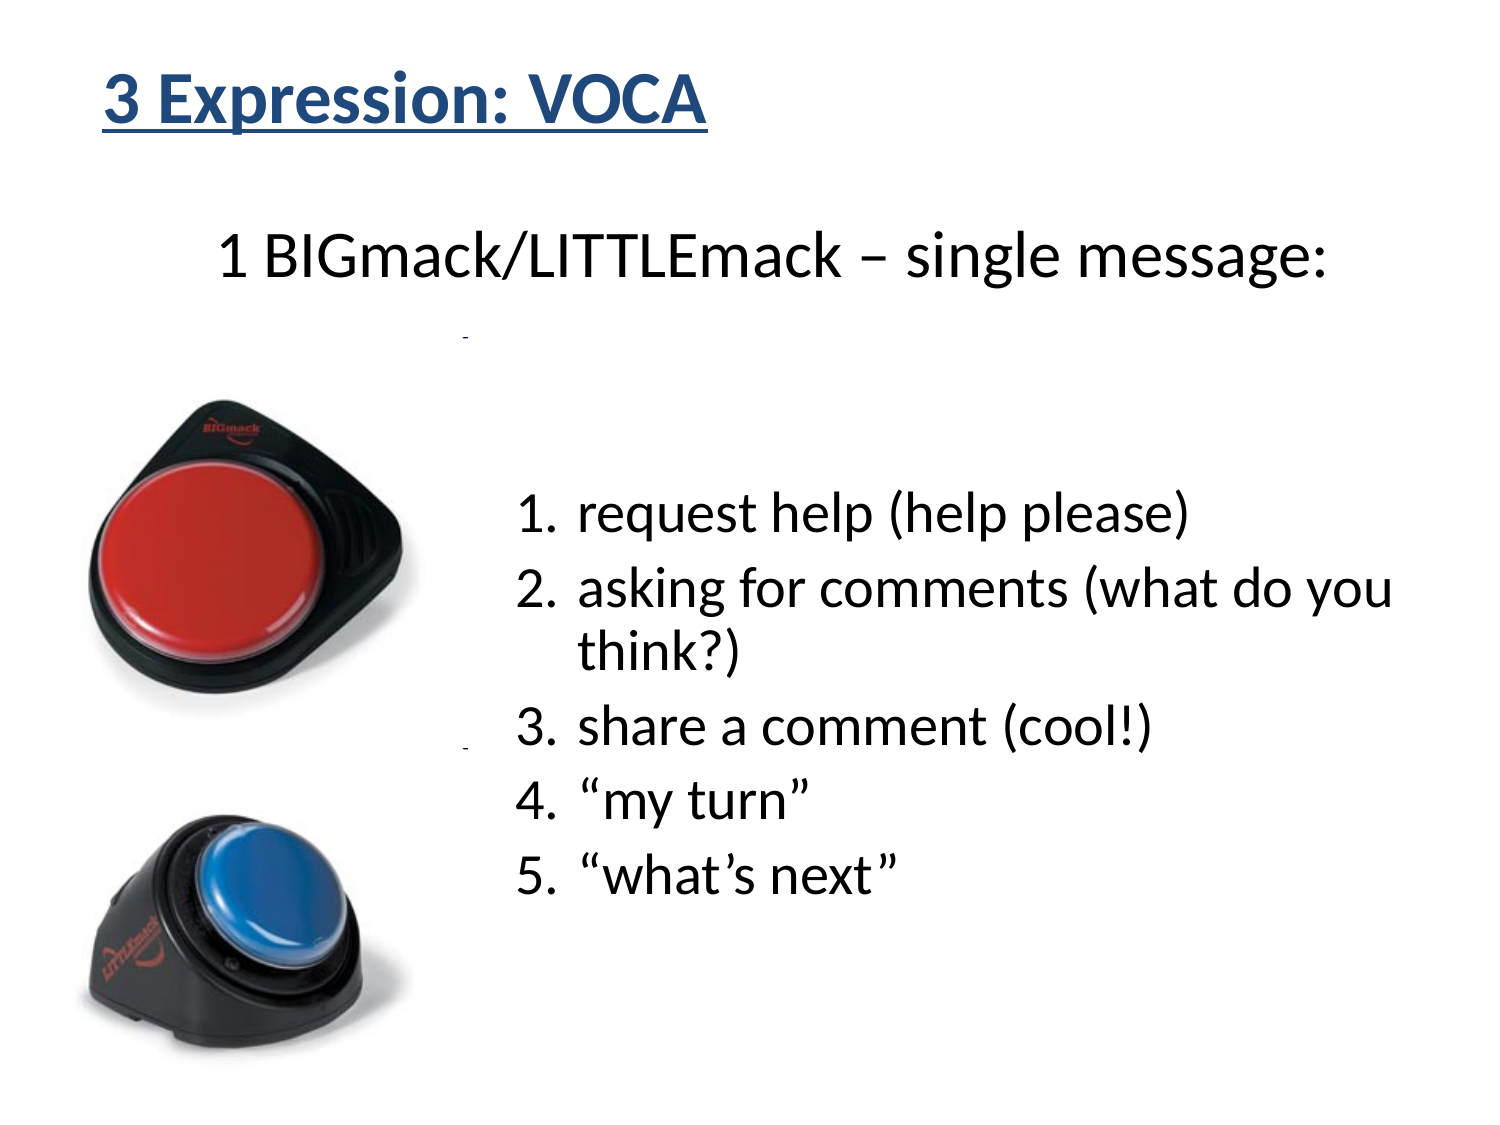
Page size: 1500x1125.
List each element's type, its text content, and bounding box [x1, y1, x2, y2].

text_box 3 Expression: VOCA [87, 0, 1363, 188]
list 1 BIGmack/LITTLEmack – single message: request help (help please) asking for comments (what do you think?) share a comment (cool!) “my turn” “what’s next” [200, 212, 1475, 888]
picture [37, 337, 468, 1125]
